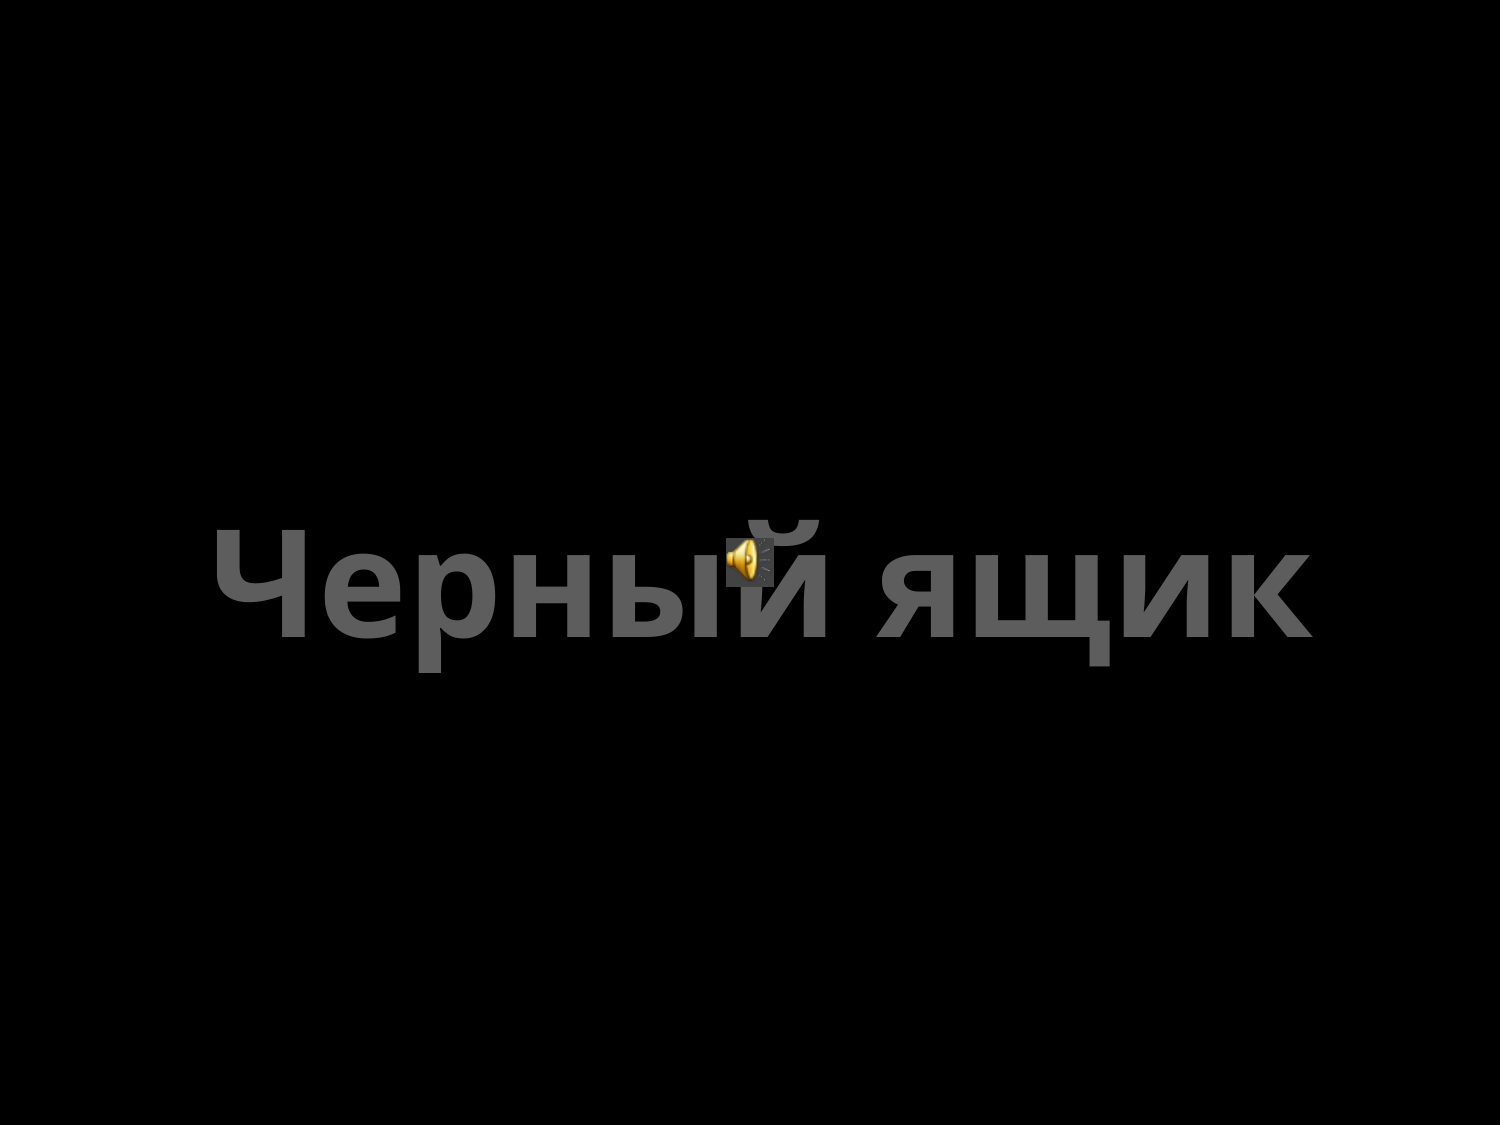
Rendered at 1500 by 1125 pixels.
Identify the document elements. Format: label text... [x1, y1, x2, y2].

text_box Черный ящик [128, 480, 1395, 676]
picture [724, 537, 776, 588]
